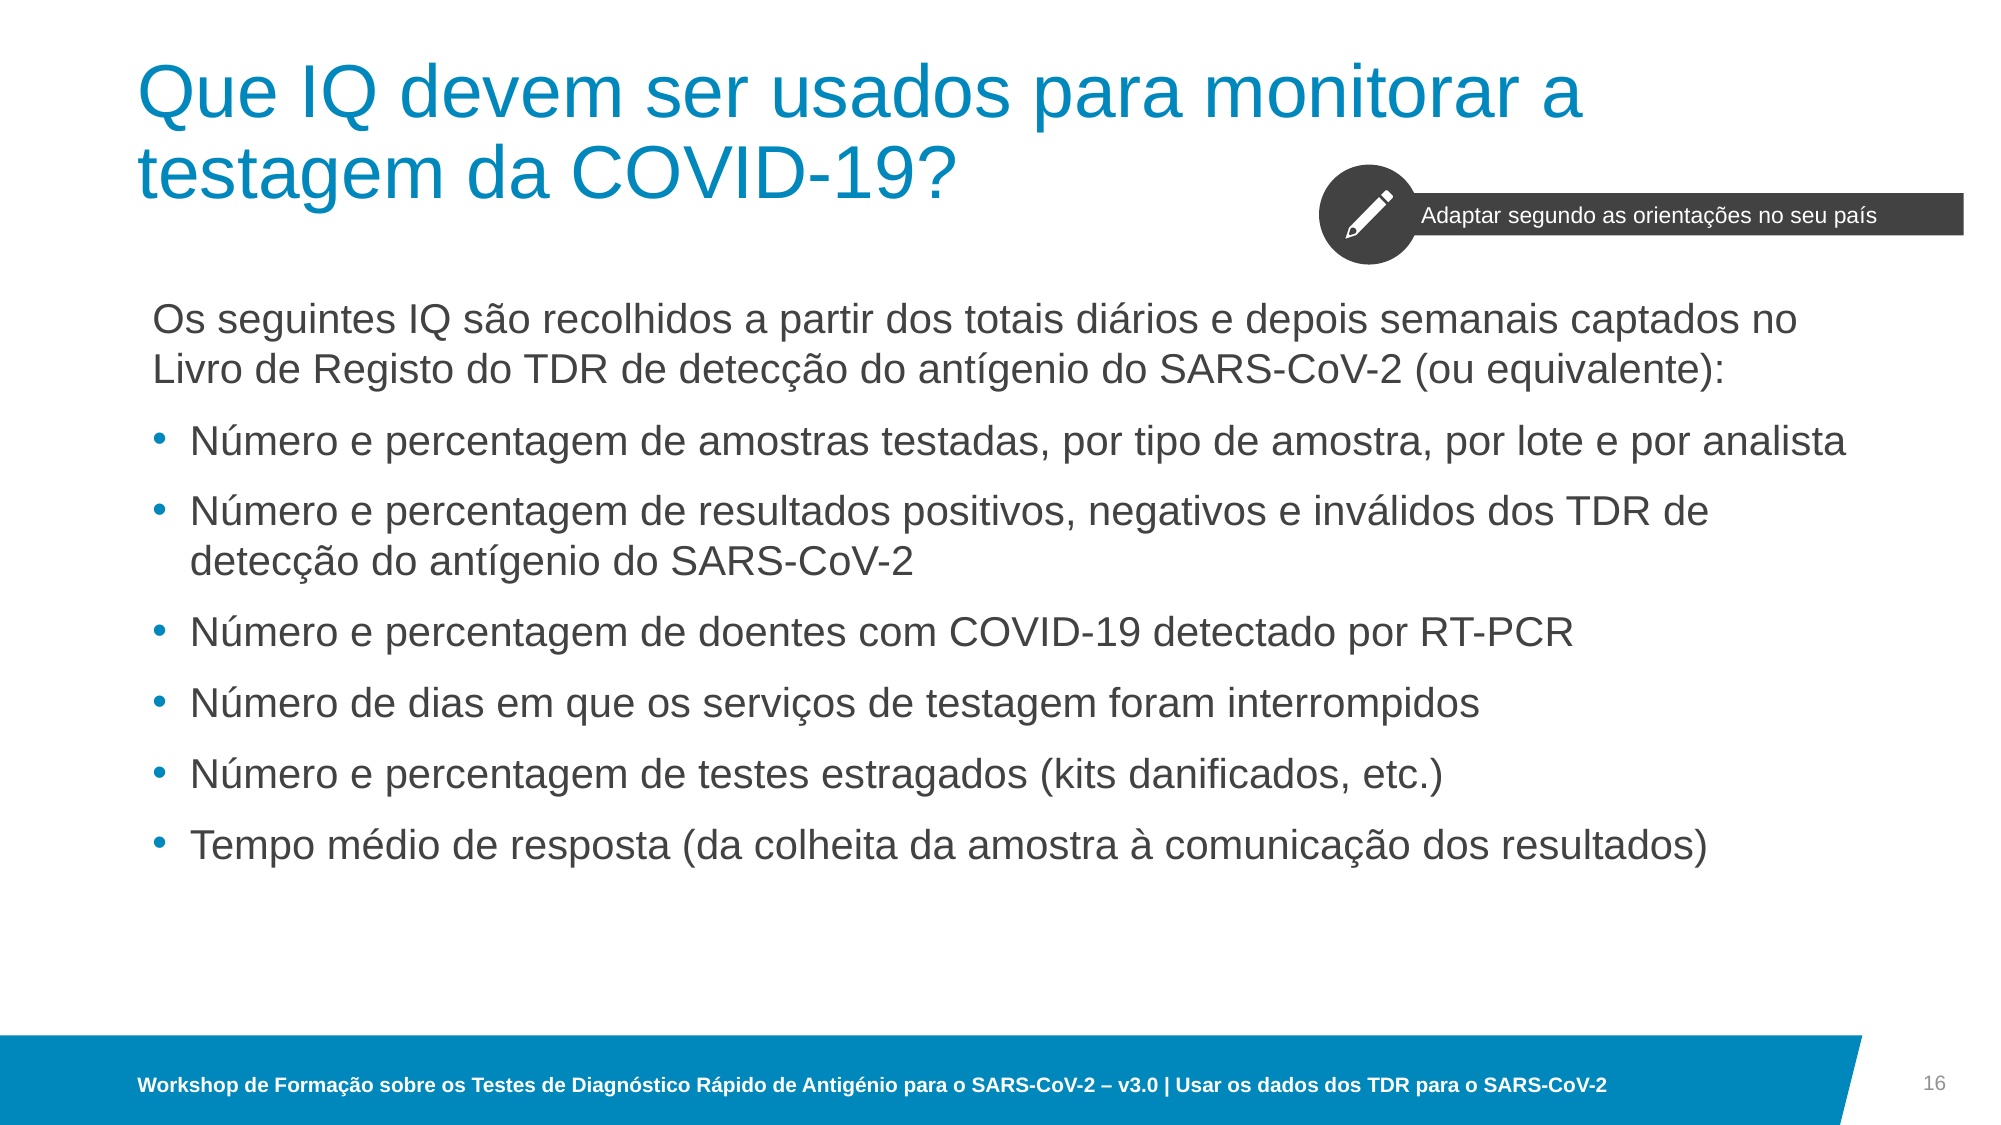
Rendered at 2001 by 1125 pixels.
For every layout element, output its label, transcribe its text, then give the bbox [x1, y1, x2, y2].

title Que IQ devem ser usados para monitorar a testagem da COVID-19? [137, 59, 1863, 215]
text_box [1319, 165, 1964, 264]
slide_number 16 [1862, 1035, 1947, 1125]
footer Workshop de Formação sobre os Testes de Diagnóstico Rápido de Antigénio para o SARS-CoV-2 – v3.0 | Usar os dados dos TDR para o SARS-CoV-2 [137, 1042, 1771, 1125]
list Os seguintes IQ são recolhidos a partir dos totais diários e depois semanais captados no Livro de Registo do TDR de detecção do antígenio do SARS-CoV-2 (ou equivalente): Número e percentagem de amostras testadas, por tipo de amostra, por lote e por analista Número e percentagem de resultados positivos, negativos e inválidos dos TDR de detecção do antígenio do SARS-CoV-2 Número e percentagem de doentes com COVID-19 detectado por RT-PCR Número de dias em que os serviços de testagem foram interrompidos Número e percentagem de testes estragados (kits danificados, etc.) Tempo médio de resposta (da colheita da amostra à comunicação dos resultados) [137, 284, 1863, 1014]
